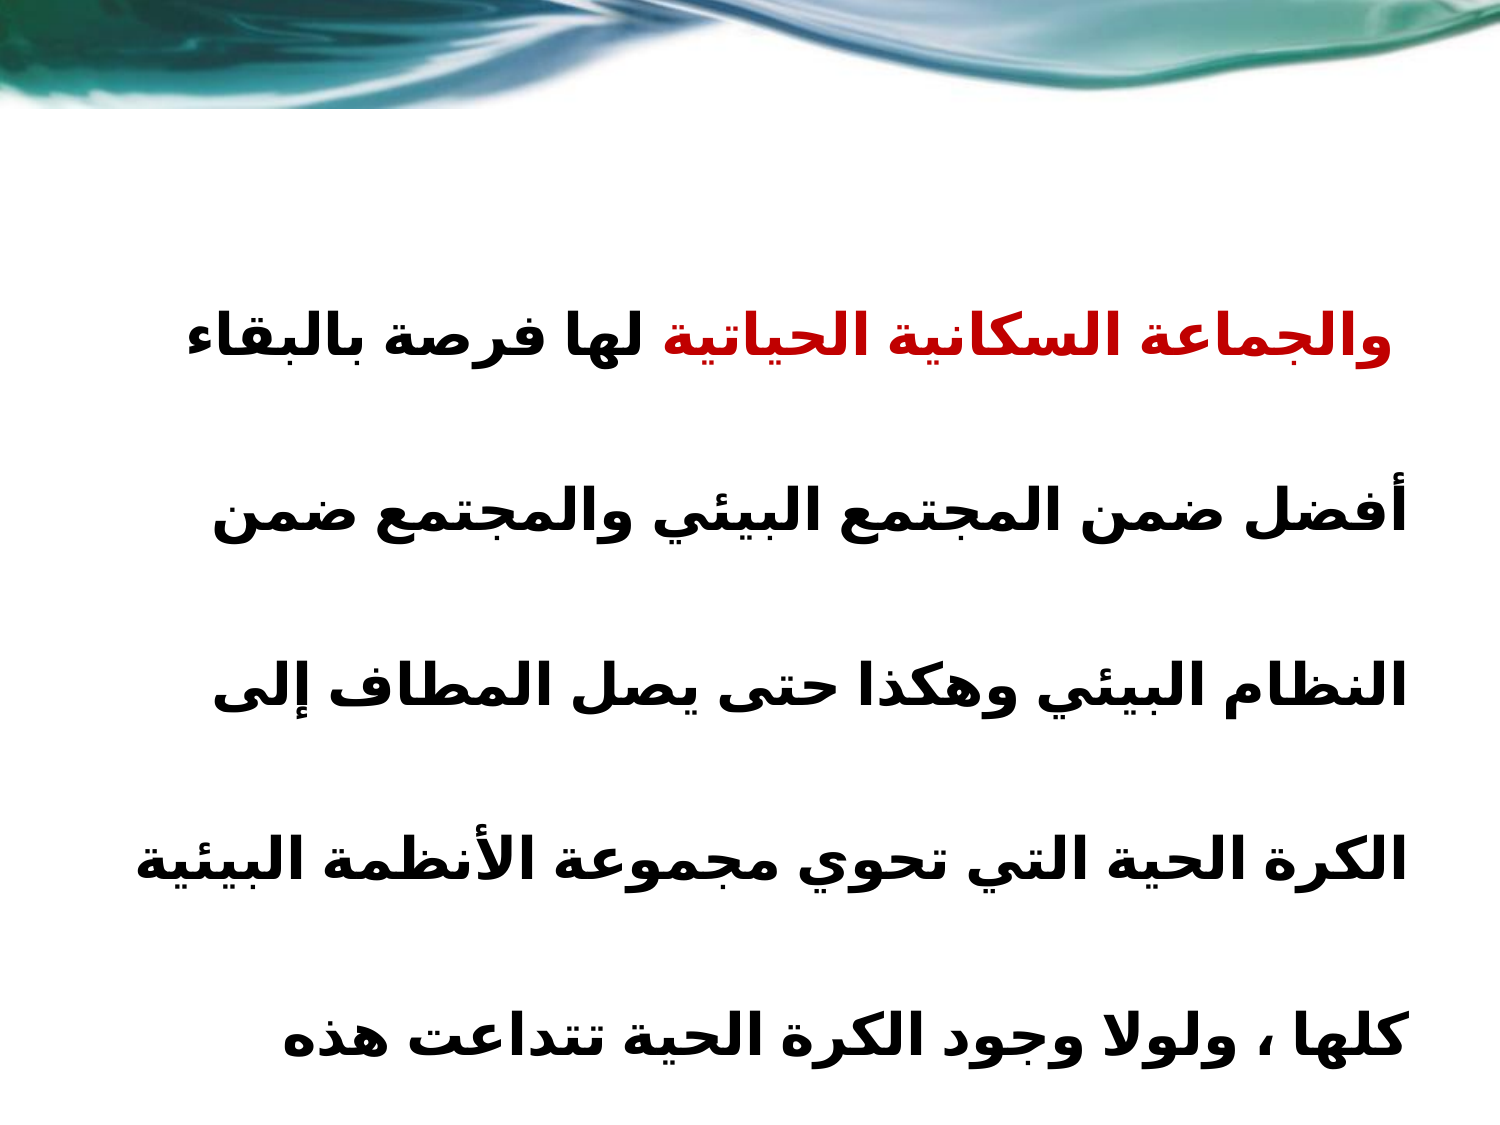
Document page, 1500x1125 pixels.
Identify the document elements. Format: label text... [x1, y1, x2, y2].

title والجماعة السكانية الحياتية لها فرصة بالبقاء أفضل ضمن المجتمع البيئي والمجتمع ضمن النظام البيئي وهكذا حتى يصل المطاف إلى الكرة الحية التي تحوي مجموعة الأنظمة البيئية كلها ، ولولا وجود الكرة الحية تتداعت هذه الحلقات جميعها ولما وجد الطيف البيولوجي والحياة بأكملها [76, 184, 1425, 645]
picture [0, 0, 1500, 109]
